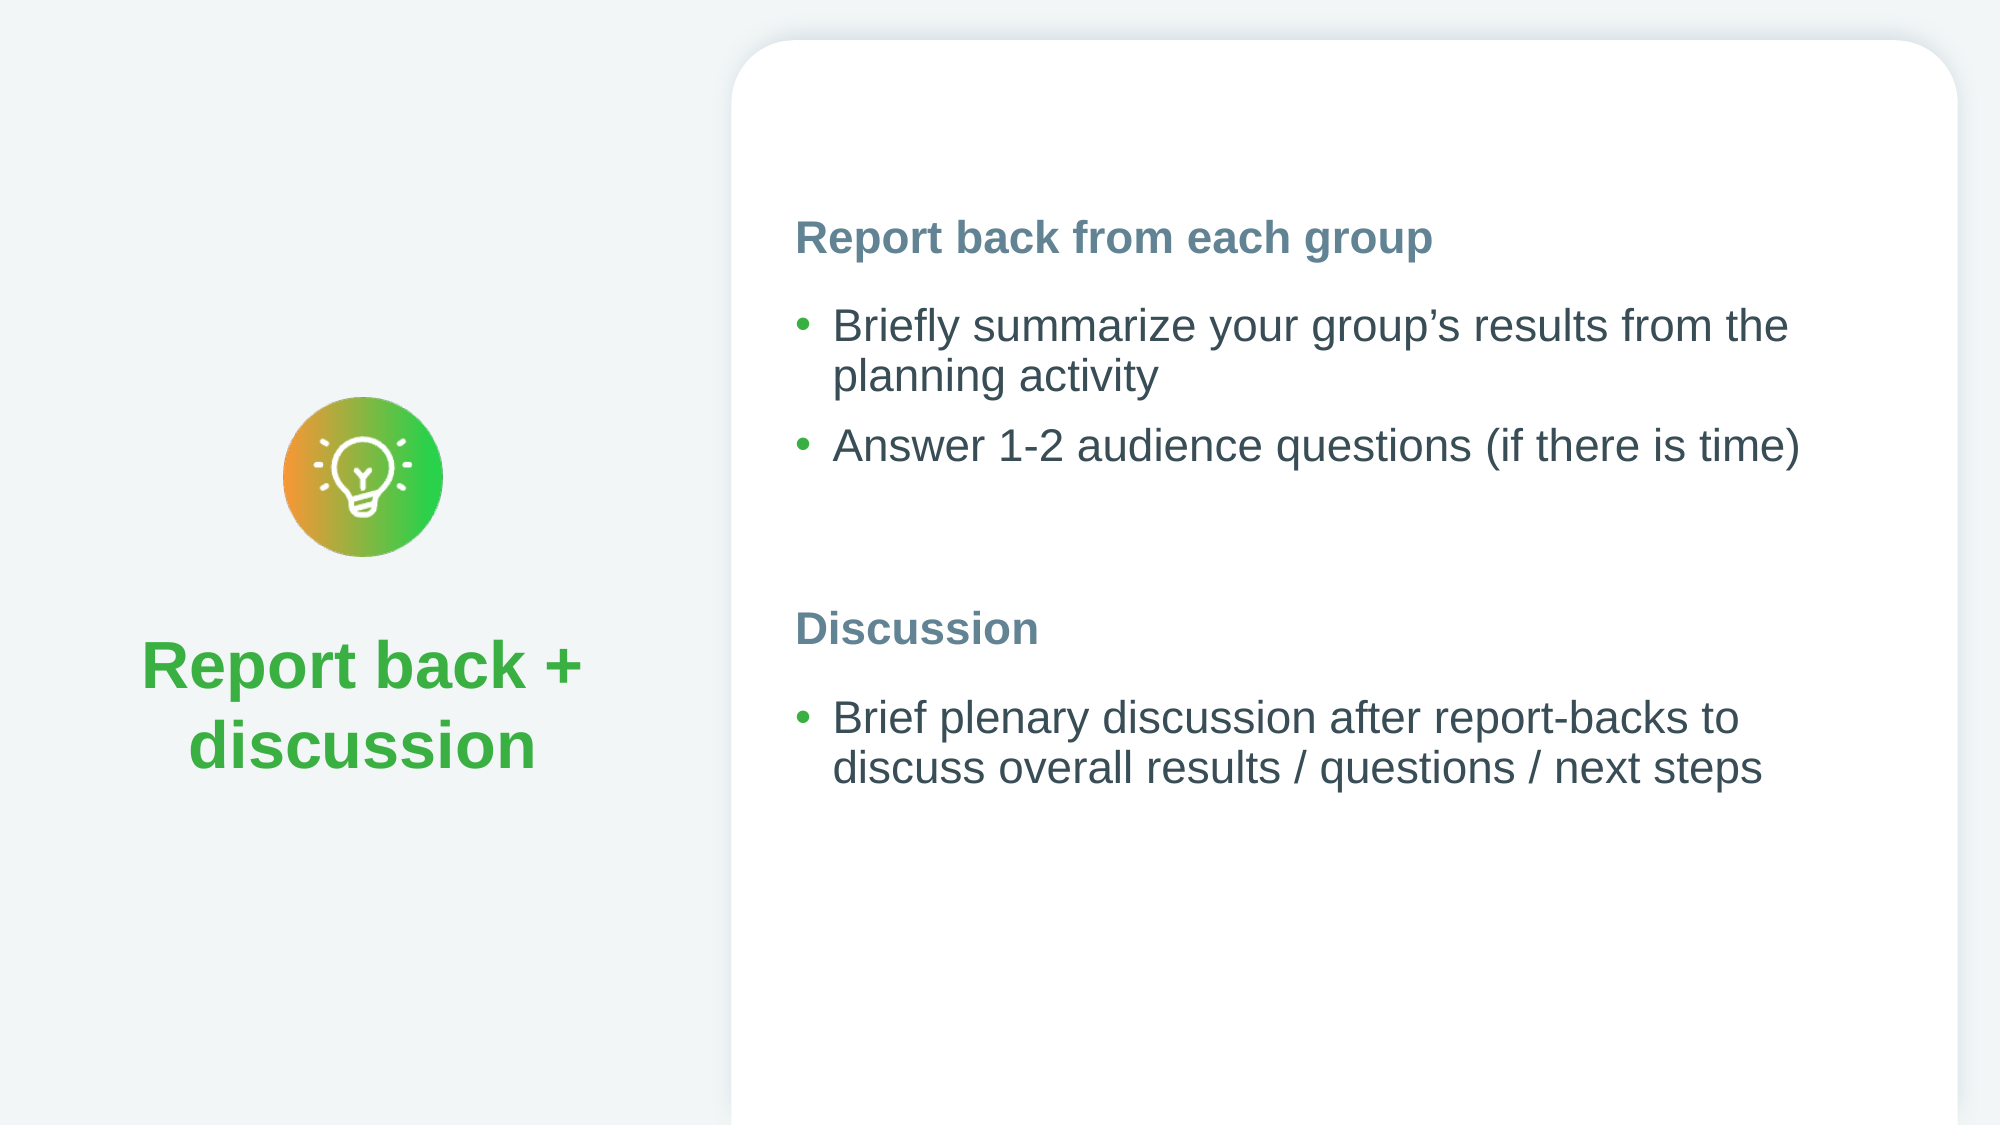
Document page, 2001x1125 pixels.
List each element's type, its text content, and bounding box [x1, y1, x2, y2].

picture [282, 396, 444, 557]
text_box Brief plenary discussion after report-backs to discuss overall results / questions / next steps [780, 686, 1878, 920]
list Report back from each group [780, 206, 1879, 273]
list Briefly summarize your group’s results from the planning activity Answer 1-2 audience questions (if there is time) [780, 294, 1879, 528]
title Report back + discussion [78, 414, 648, 789]
text_box Discussion [780, 597, 1878, 663]
